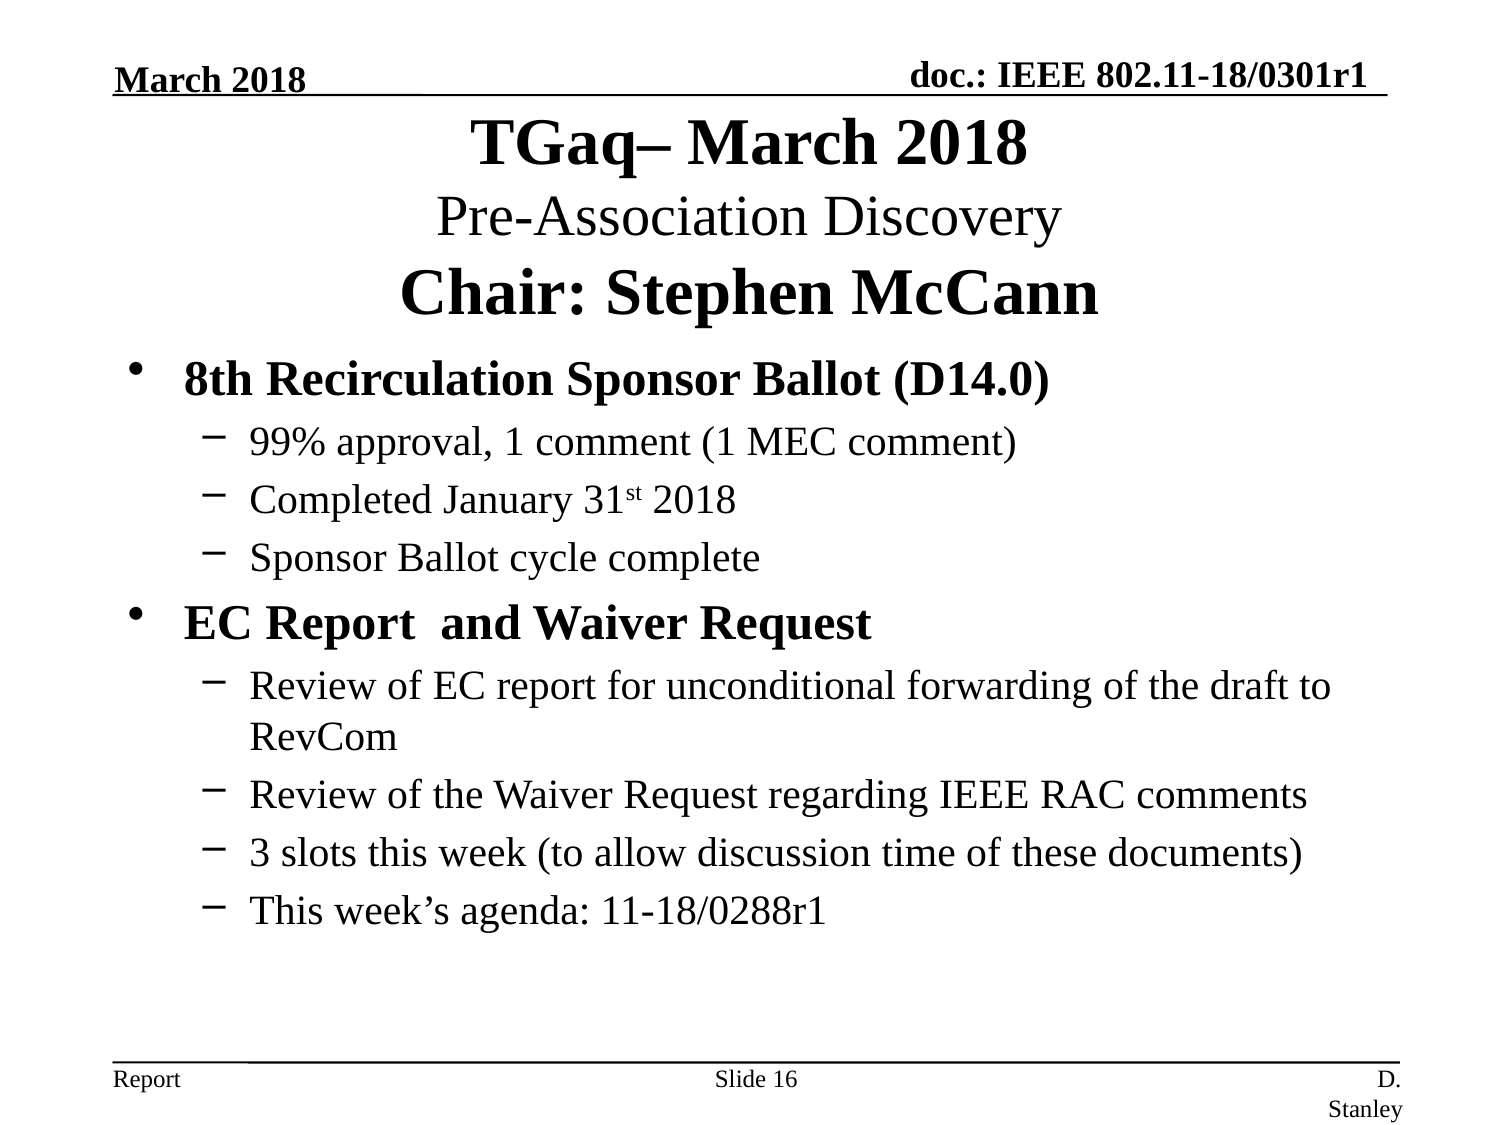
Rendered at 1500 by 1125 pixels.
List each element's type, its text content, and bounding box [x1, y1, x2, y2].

list 8th Recirculation Sponsor Ballot (D14.0) 99% approval, 1 comment (1 MEC comment) Completed January 31st 2018 Sponsor Ballot cycle complete EC Report and Waiver Request Review of EC report for unconditional forwarding of the draft to RevCom Review of the Waiver Request regarding IEEE RAC comments 3 slots this week (to allow discussion time of these documents) This week’s agenda: 11-18/0288r1 [112, 337, 1388, 1038]
title TGaq– March 2018 Pre-Association Discovery Chair: Stephen McCann [112, 125, 1388, 300]
slide_number Slide 16 [712, 1062, 800, 1093]
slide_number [114, 54, 374, 101]
footer D. Stanley, HP Enterprise [1325, 1062, 1402, 1093]
